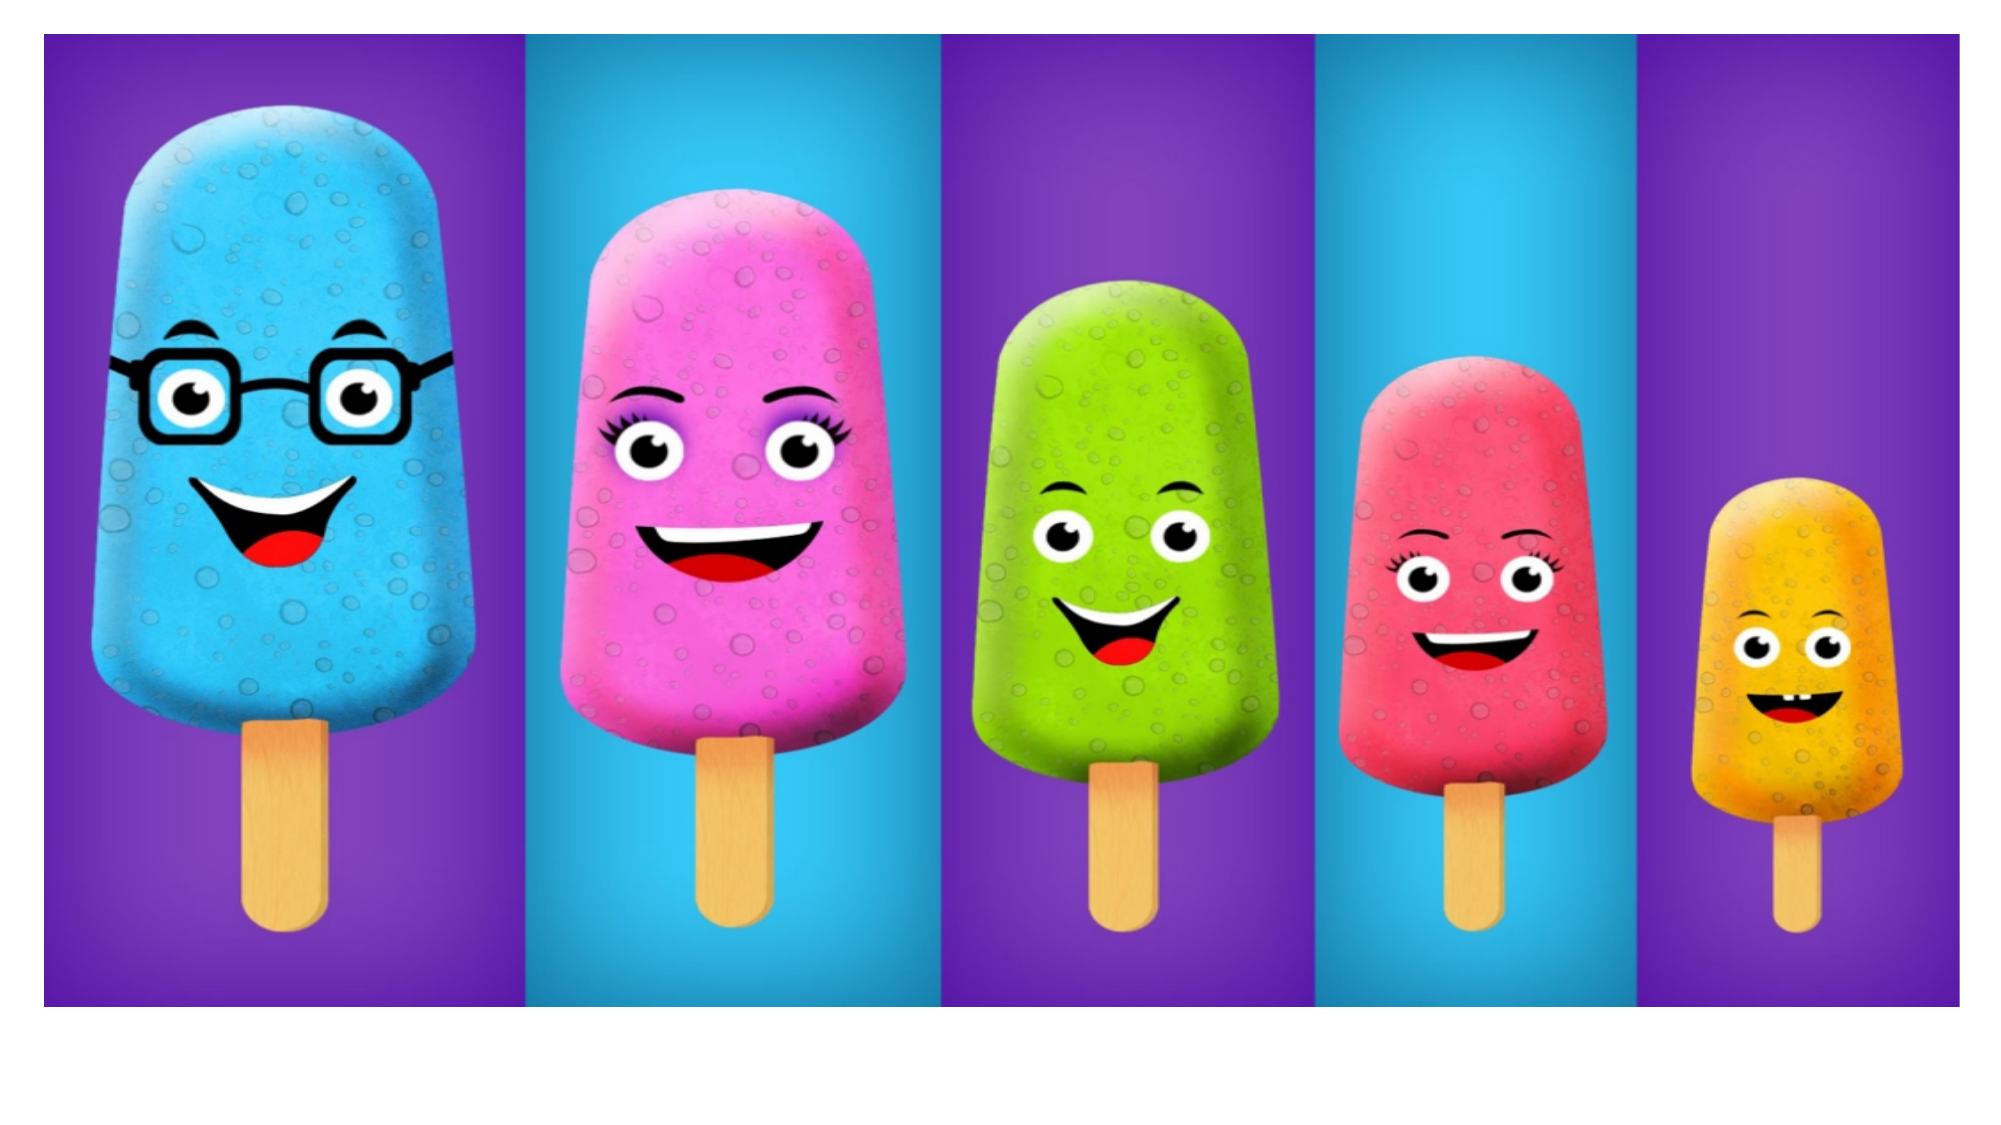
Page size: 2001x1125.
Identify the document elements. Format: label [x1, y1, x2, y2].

text_box [44, 34, 1960, 1007]
